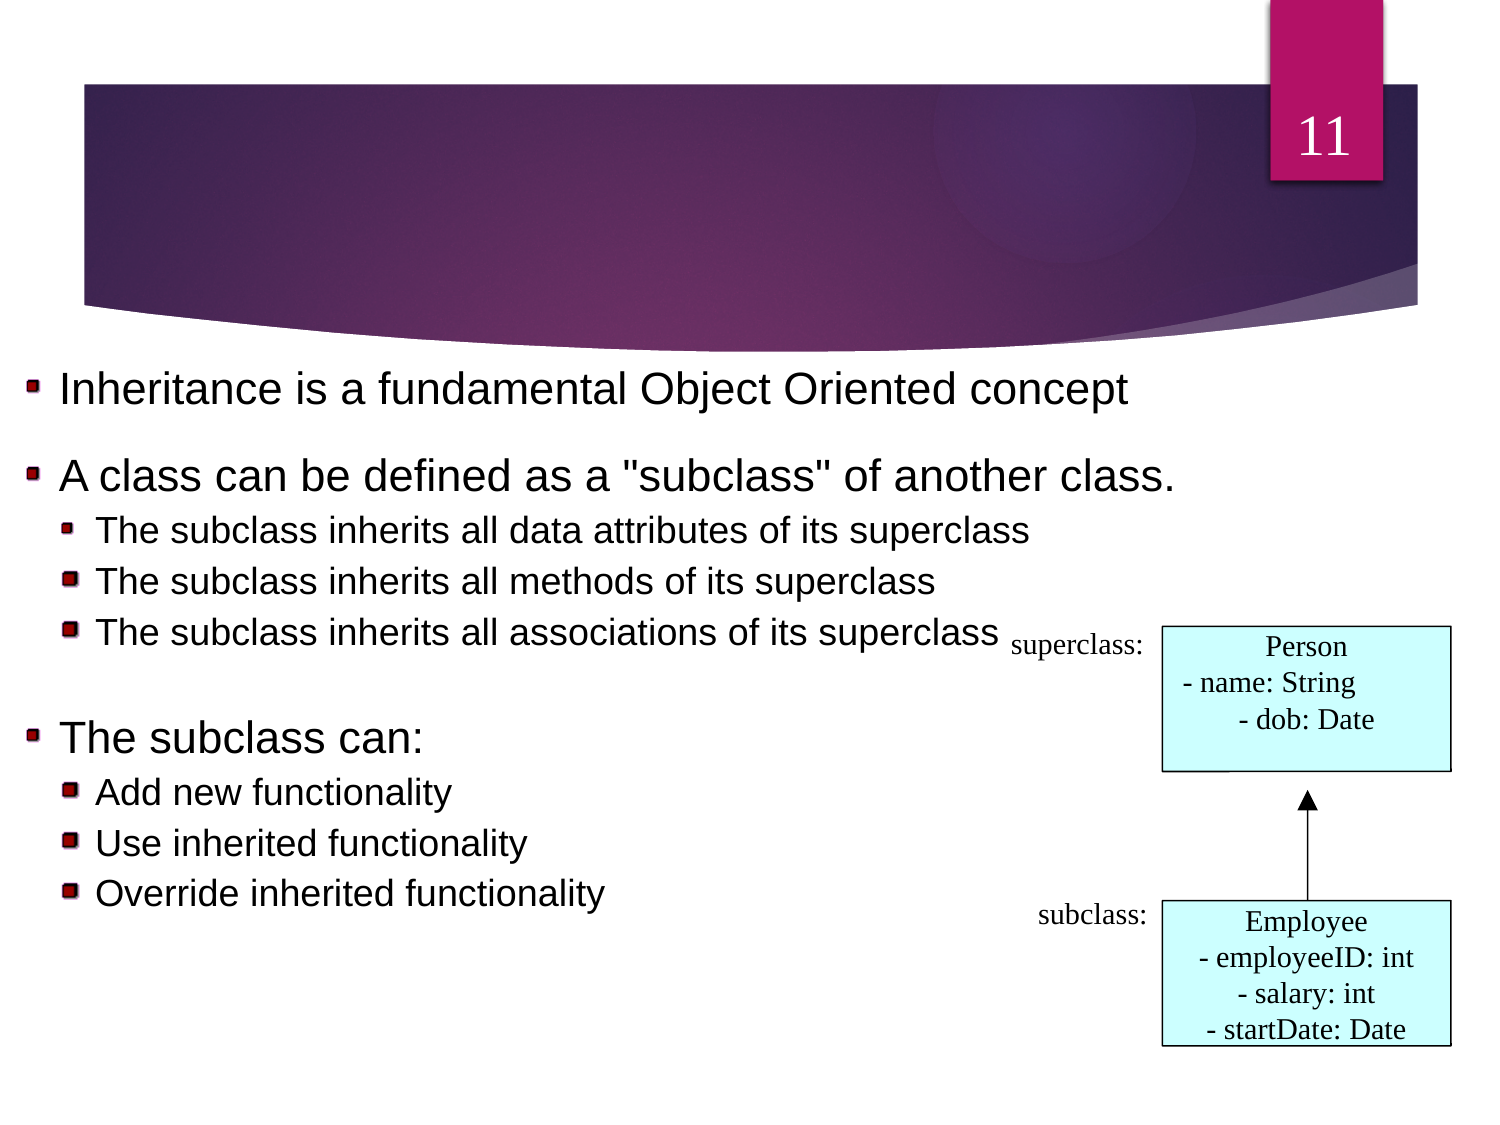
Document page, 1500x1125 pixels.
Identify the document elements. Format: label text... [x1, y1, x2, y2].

text_box [1297, 789, 1318, 900]
text_box Inheritance is a fundamental Object Oriented concept A class can be defined as a "subclass" of another class. The subclass inherits all data attributes of its superclass The subclass inherits all methods of its superclass The subclass inherits all associations of its superclass The subclass can: Add new functionality Use inherited functionality Override inherited functionality [24, 359, 1299, 915]
text_box subclass: [1038, 893, 1148, 931]
picture [24, 464, 43, 484]
picture [24, 377, 43, 396]
text_box Employee - employeeID: int - salary: int - startDate: Date [1162, 900, 1451, 1046]
slide_number 11 [1259, 48, 1390, 175]
picture [59, 880, 83, 903]
picture [59, 829, 83, 853]
text_box superclass: [1010, 624, 1145, 661]
picture [59, 520, 76, 537]
picture [59, 618, 83, 642]
text_box Person - name: String - dob: Date [1162, 626, 1451, 772]
picture [59, 779, 83, 802]
picture [24, 726, 43, 745]
picture [59, 568, 83, 591]
